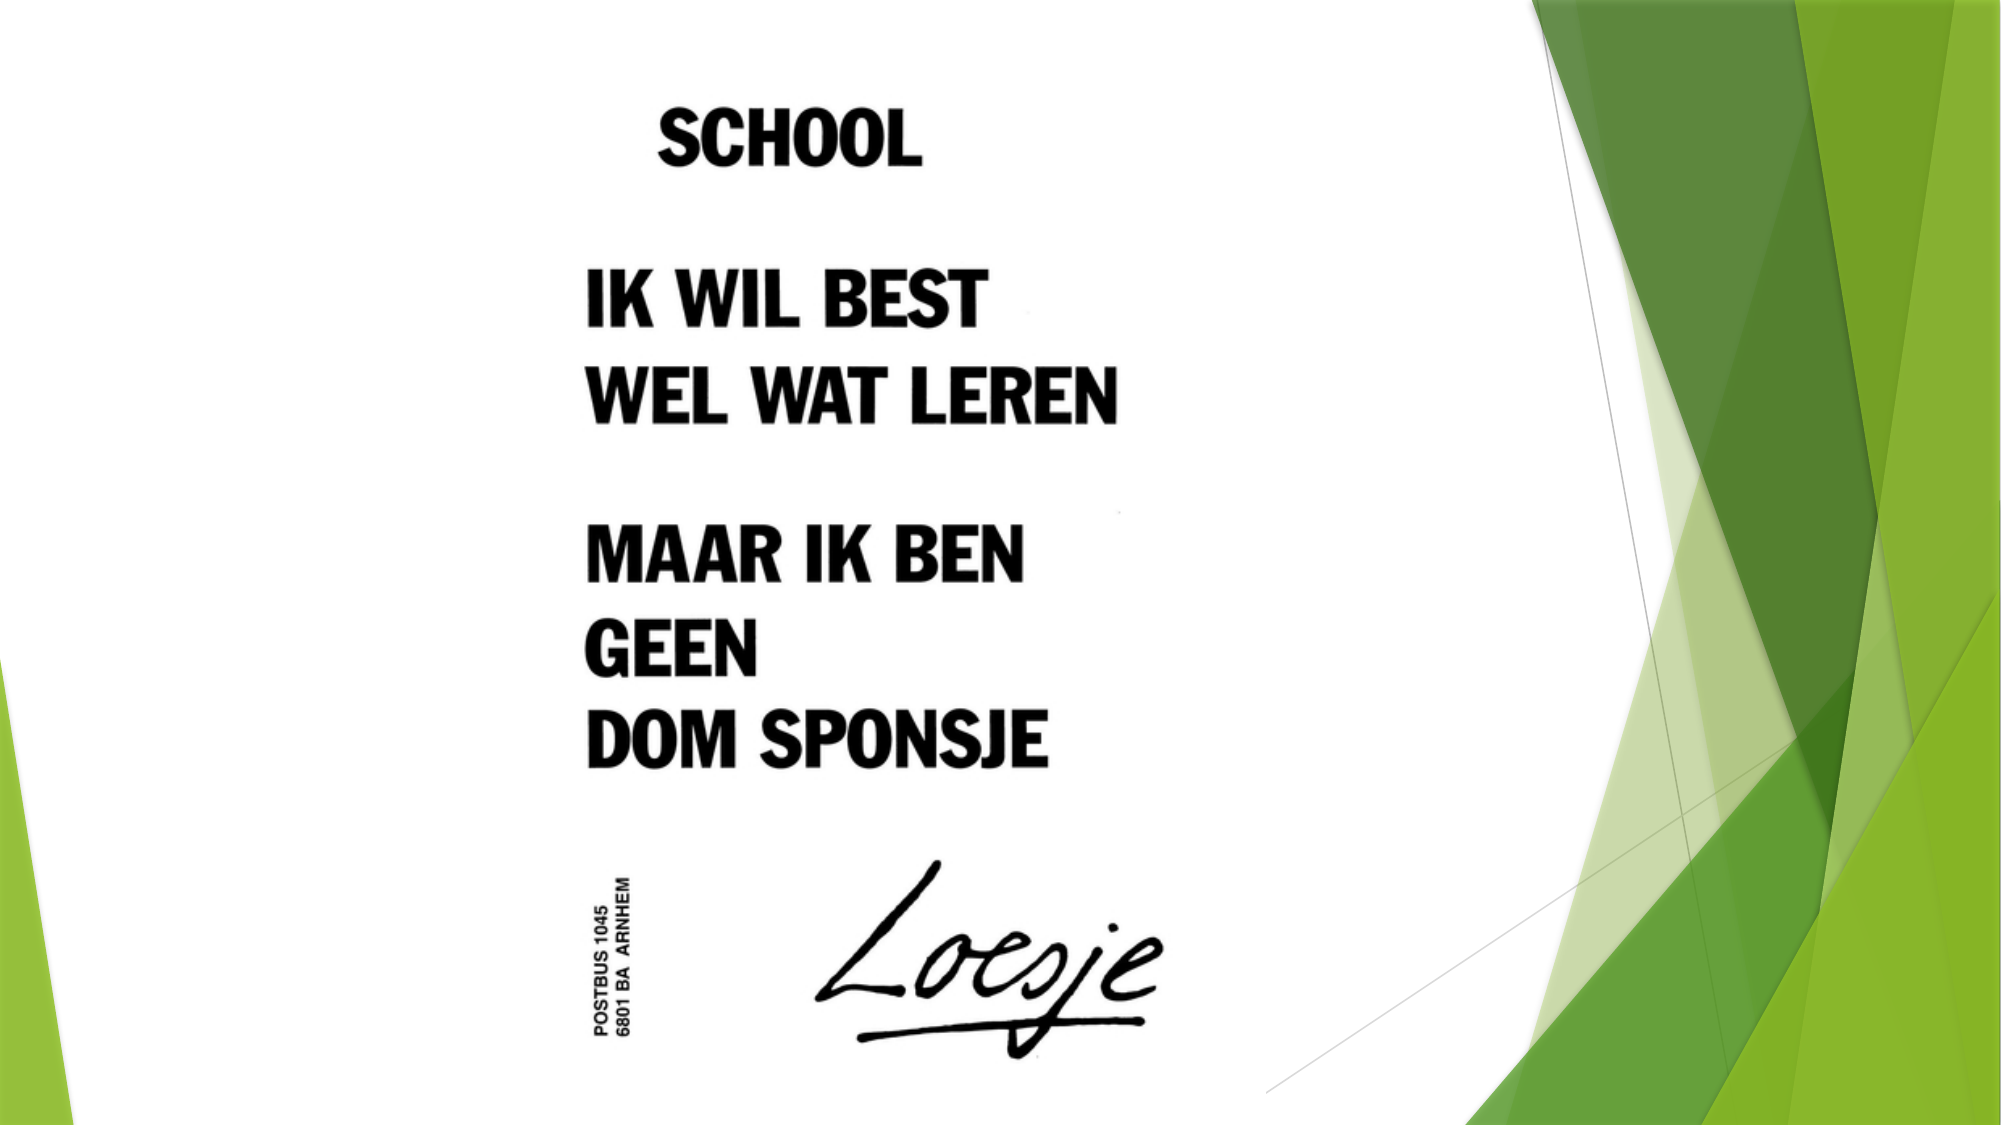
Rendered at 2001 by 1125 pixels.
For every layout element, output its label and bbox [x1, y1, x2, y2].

list [490, 31, 1266, 1125]
